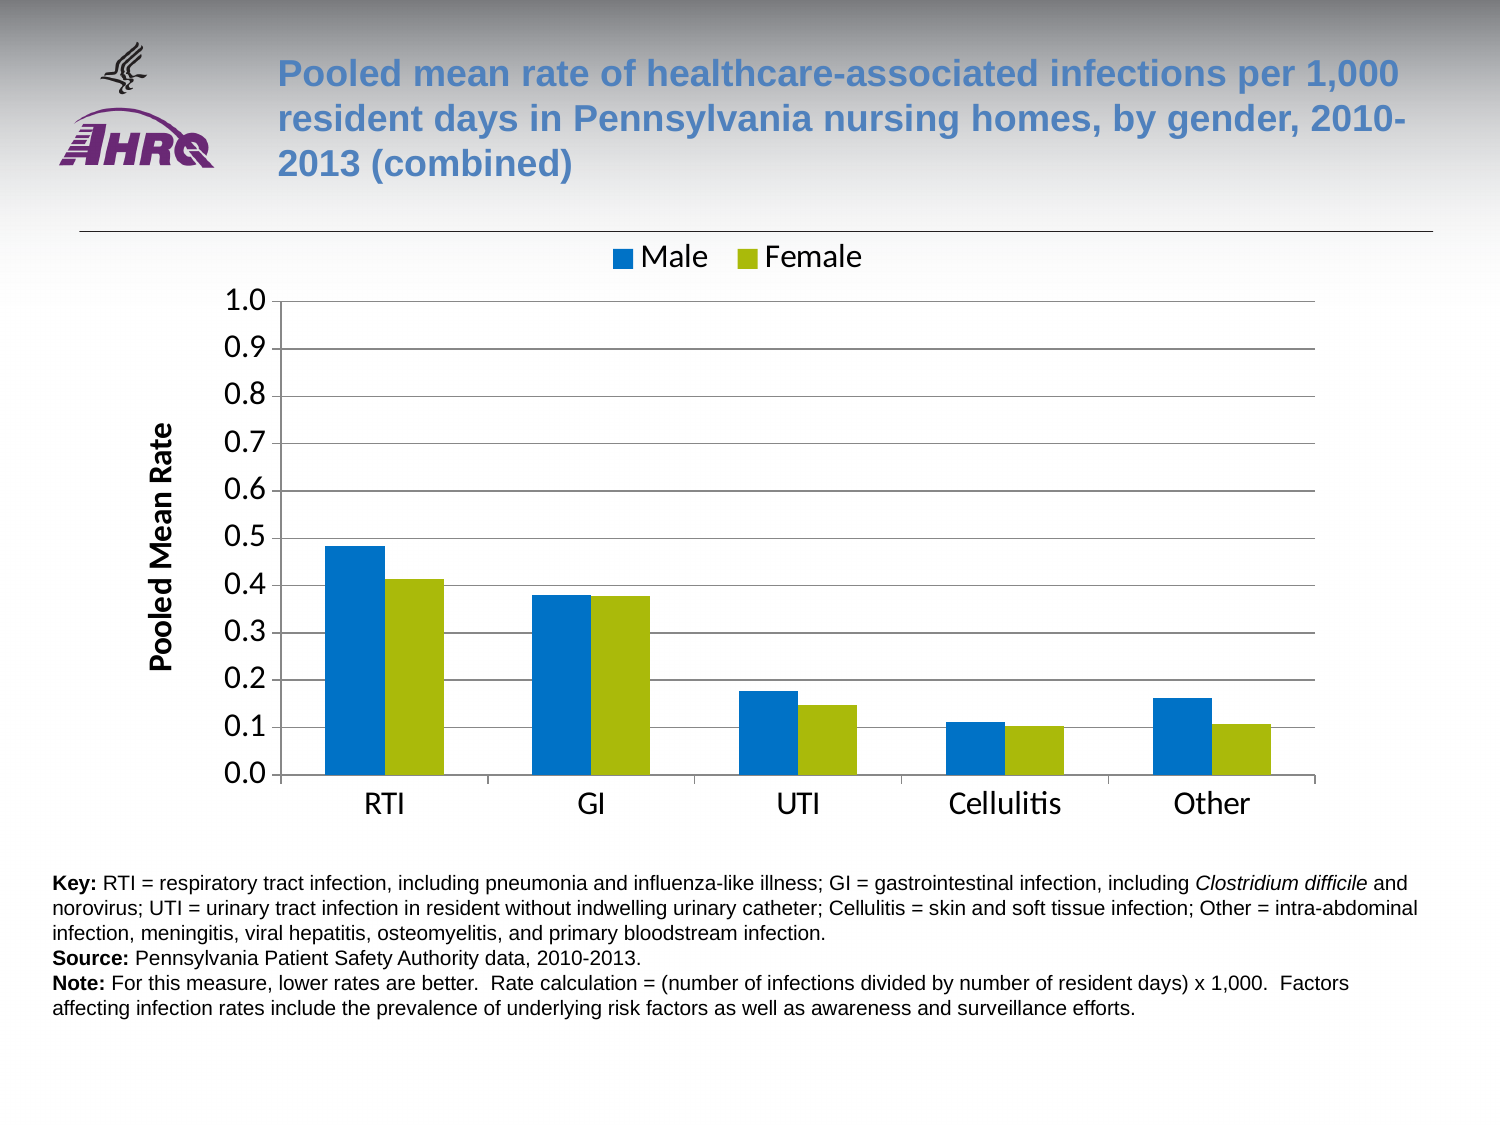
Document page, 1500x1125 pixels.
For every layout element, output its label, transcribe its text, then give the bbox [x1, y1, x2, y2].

text_box Key: RTI = respiratory tract infection, including pneumonia and influenza-like illness; GI = gastrointestinal infection, including Clostridium difficile and norovirus; UTI = urinary tract infection in resident without indwelling urinary catheter; Cellulitis = skin and soft tissue infection; Other = intra-abdominal infection, meningitis, viral hepatitis, osteomyelitis, and primary bloodstream infection. Source: Pennsylvania Patient Safety Authority data, 2010-2013. Note: For this measure, lower rates are better. Rate calculation = (number of infections divided by number of resident days) x 1,000. Factors affecting infection rates include the prevalence of underlying risk factors as well as awareness and surveillance efforts. [37, 862, 1438, 1098]
picture [0, 0, 1500, 1125]
chart [130, 224, 1344, 863]
title Pooled mean rate of healthcare-associated infections per 1,000 resident days in Pennsylvania nursing homes, by gender, 2010-2013 (combined) [262, 45, 1425, 188]
